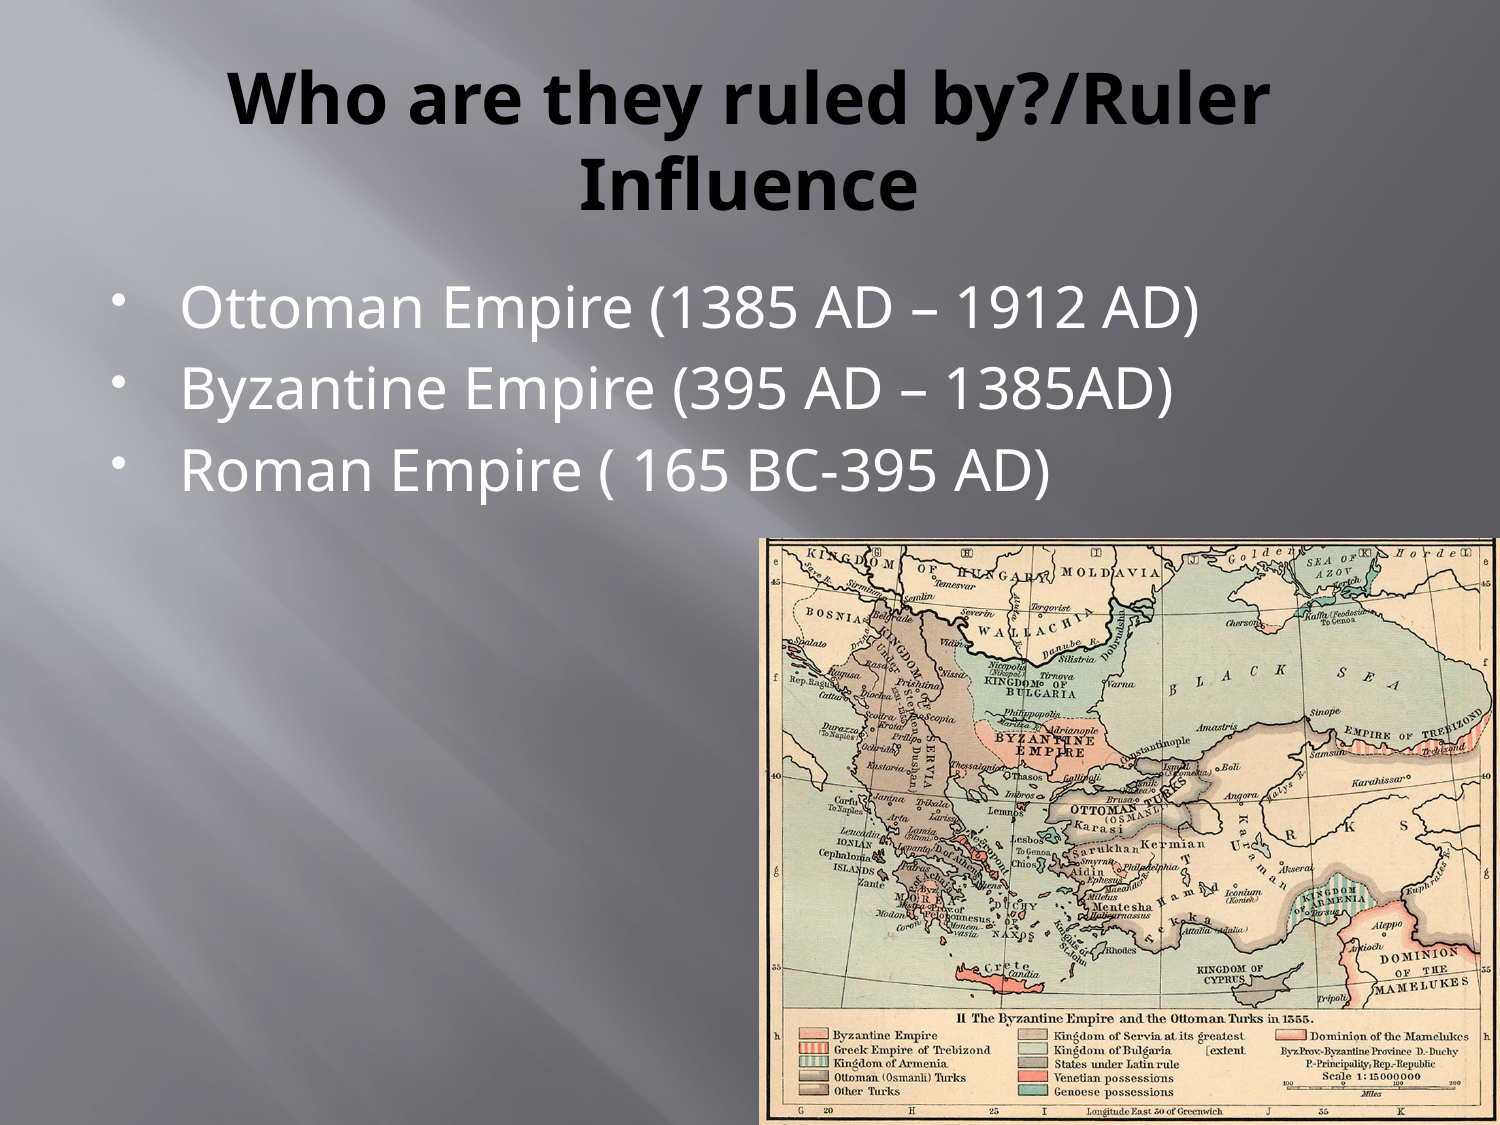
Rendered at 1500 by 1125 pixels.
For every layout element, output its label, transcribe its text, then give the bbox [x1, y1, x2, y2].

list Ottoman Empire (1385 AD – 1912 AD) Byzantine Empire (395 AD – 1385AD) Roman Empire ( 165 BC-395 AD) [75, 262, 1425, 838]
title Who are they ruled by?/Ruler Influence [75, 45, 1425, 233]
picture [759, 538, 1500, 1125]
